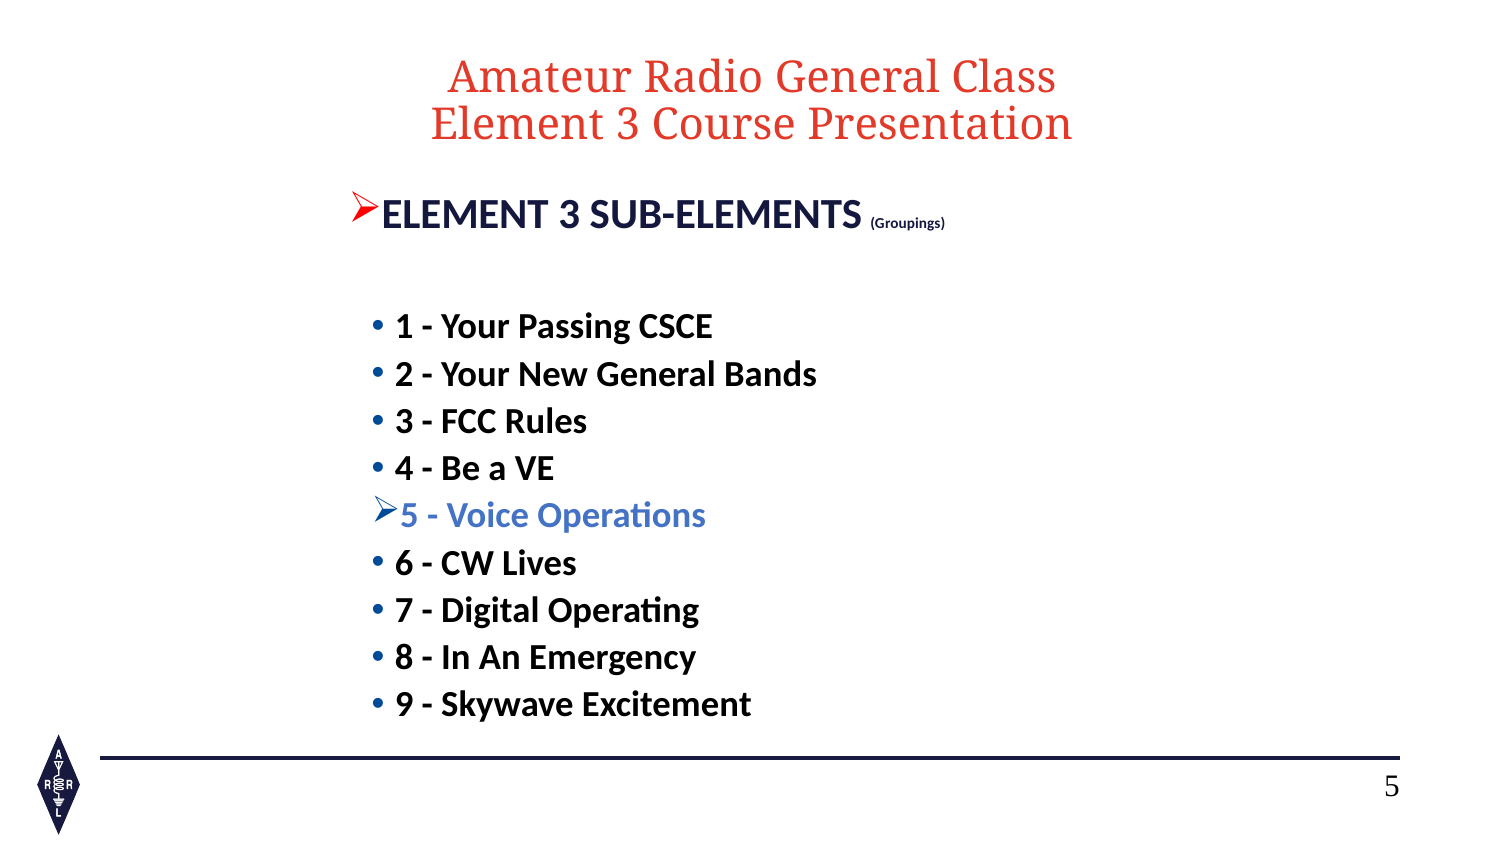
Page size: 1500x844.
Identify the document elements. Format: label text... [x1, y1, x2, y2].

list ELEMENT 3 SUB-ELEMENTS (Groupings) 1 - Your Passing CSCE 2 - Your New General Bands 3 - FCC Rules 4 - Be a VE 5 - Voice Operations 6 - CW Lives 7 - Digital Operating 8 - In An Emergency 9 - Skywave Excitement [348, 185, 1183, 734]
slide_number 5 [1302, 761, 1400, 807]
title Amateur Radio General Class Element 3 Course Presentation [220, 48, 1284, 156]
picture [37, 734, 80, 835]
